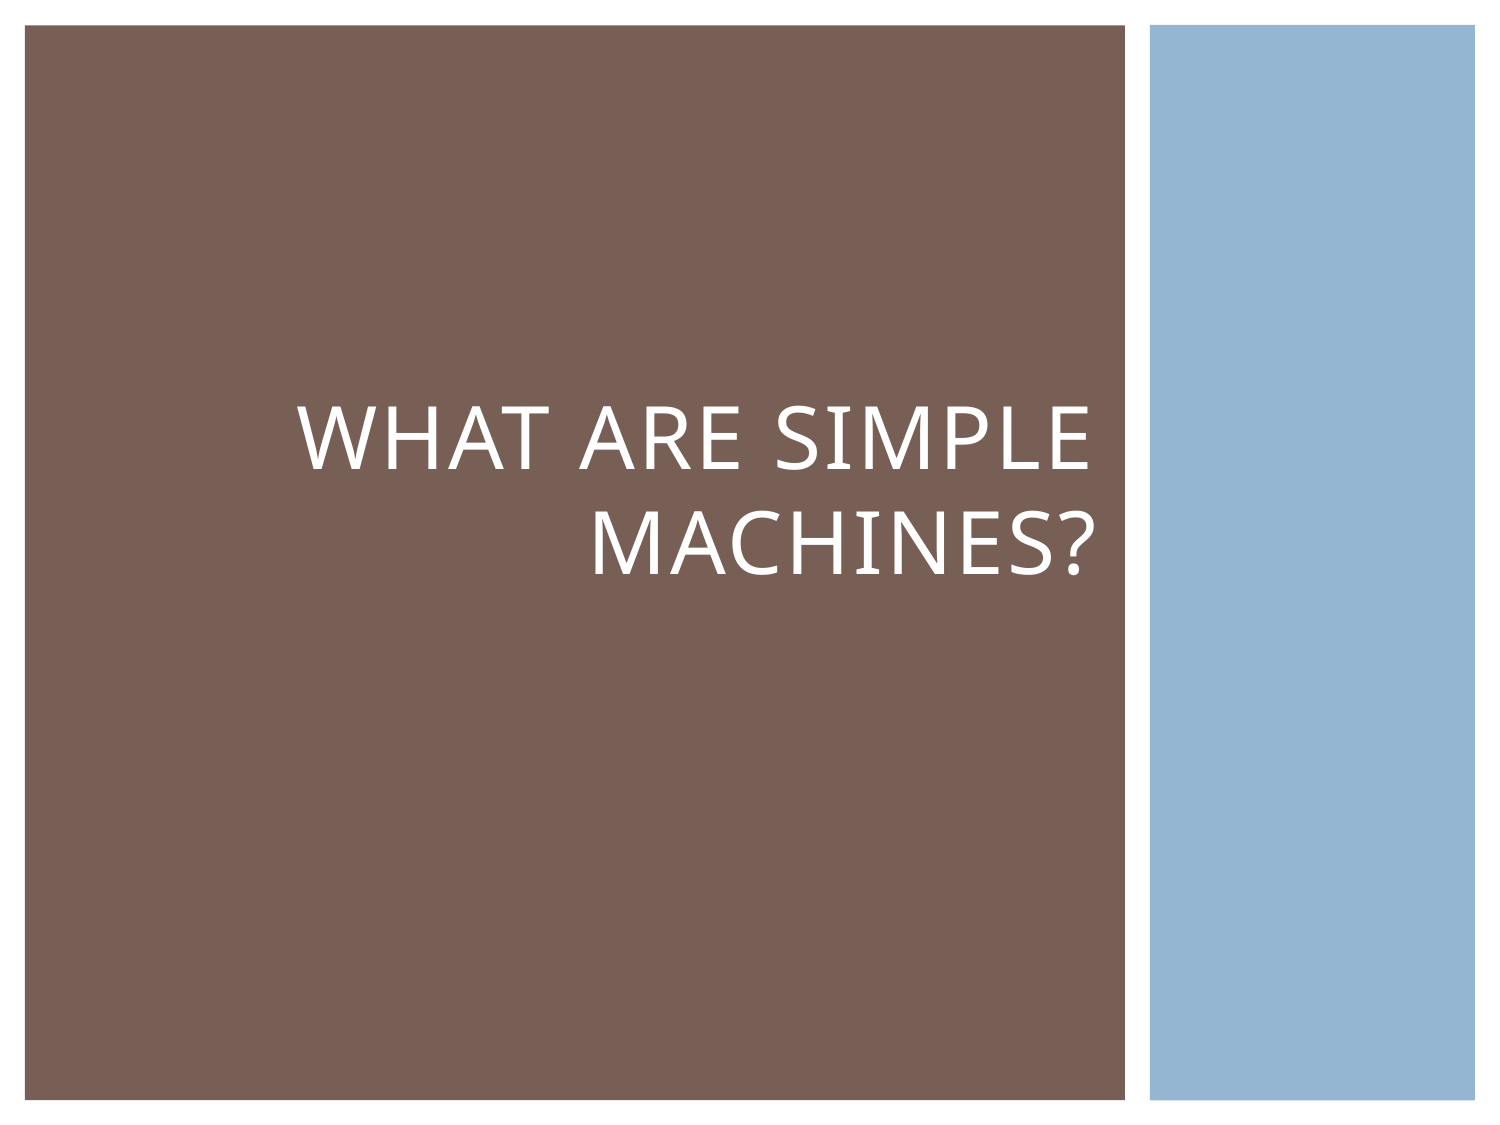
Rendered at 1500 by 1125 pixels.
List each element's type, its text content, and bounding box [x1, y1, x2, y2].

title What are simple machines? [75, 336, 1113, 637]
subtitle [1149, 336, 1475, 637]
